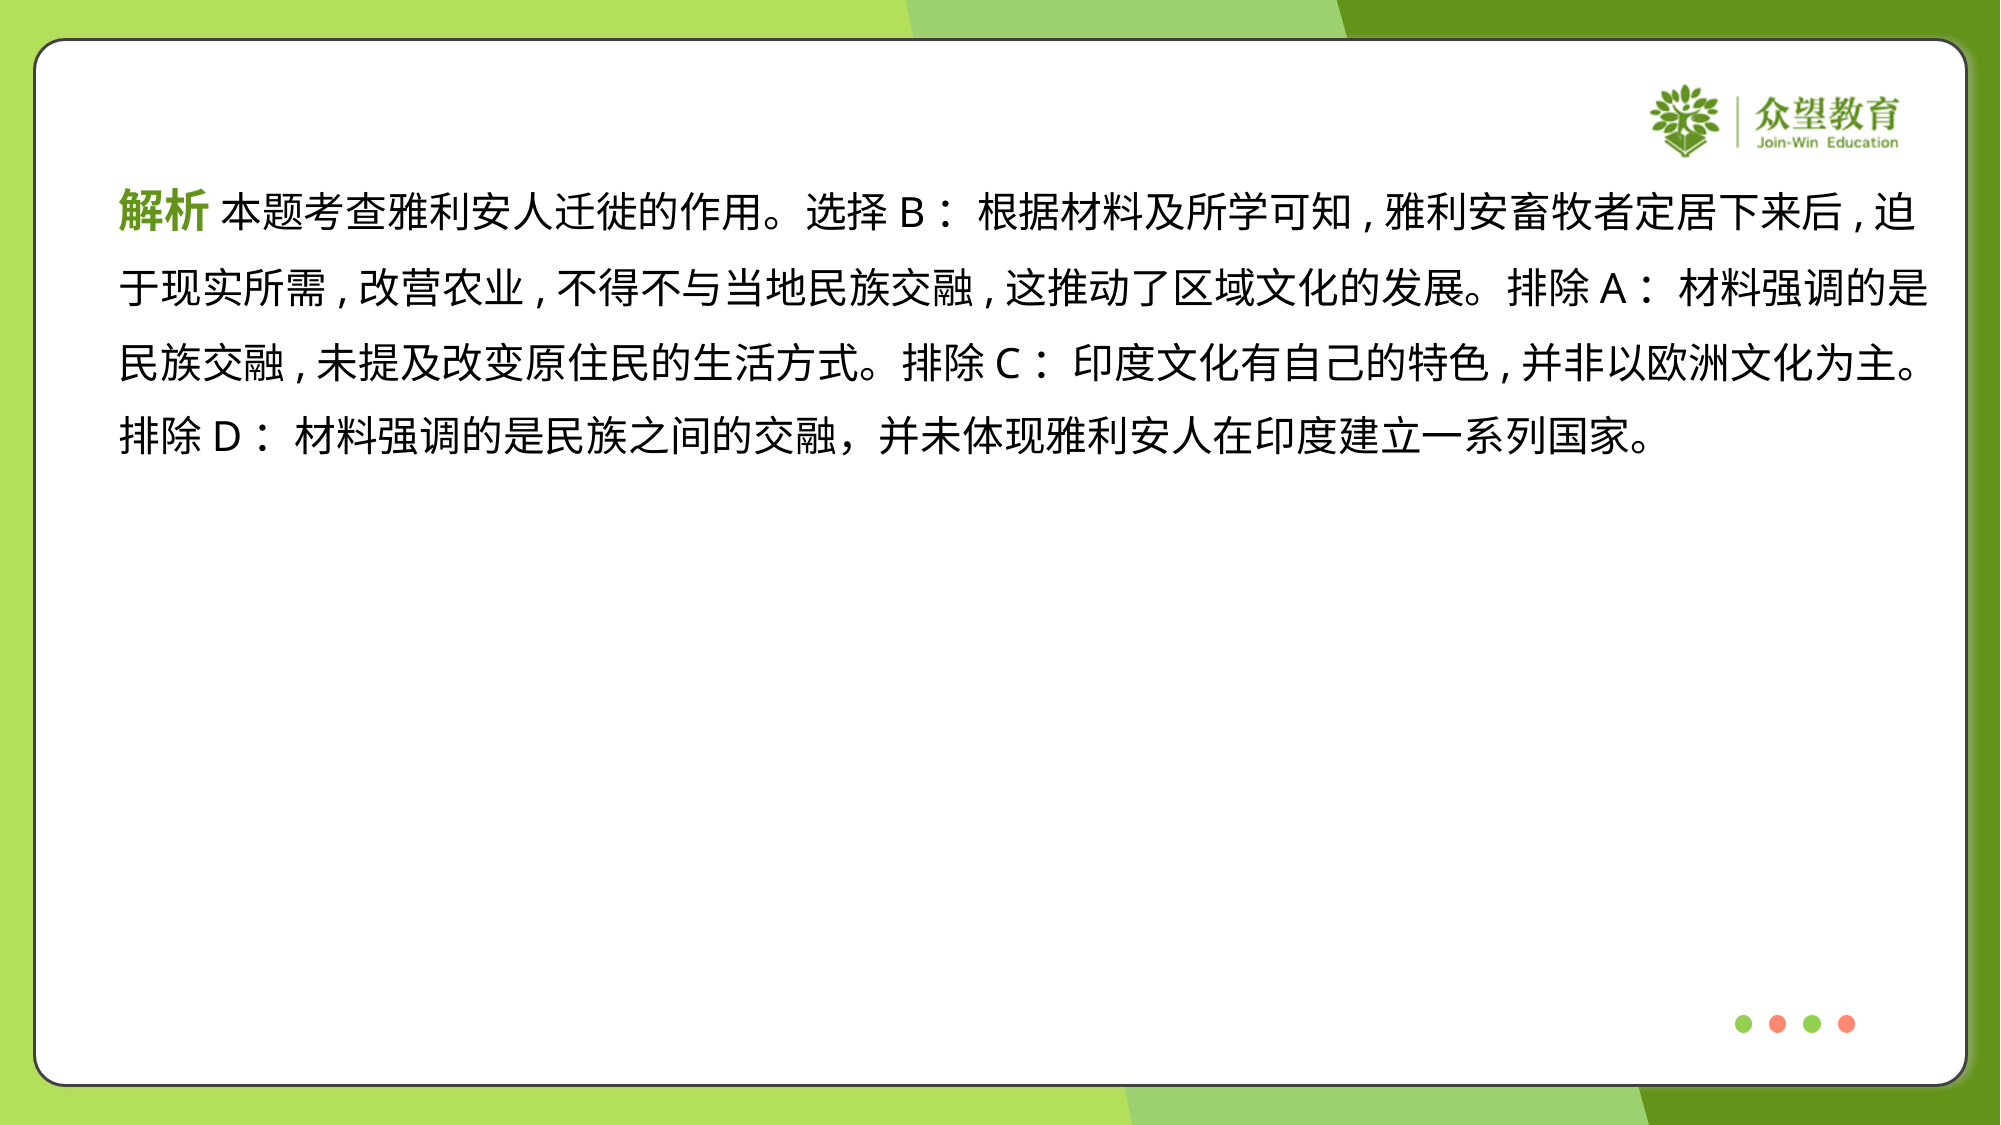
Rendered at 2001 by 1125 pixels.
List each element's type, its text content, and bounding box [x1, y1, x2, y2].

text_box 解析 本题考查雅利安人迁徙的作用。选择B：根据材料及所学可知,雅利安畜牧者定居下来后,迫 于现实所需,改营农业,不得不与当地民族交融,这推动了区域文化的发展。排除A：材料强调的是 民族交融,未提及改变原住民的生活方式。排除C：印度文化有自己的特色,并非以欧洲文化为主。 排除D：材料强调的是民族之间的交融，并未体现雅利安人在印度建立一系列国家。 [118, 159, 1883, 452]
picture [0, 0, 2000, 1125]
